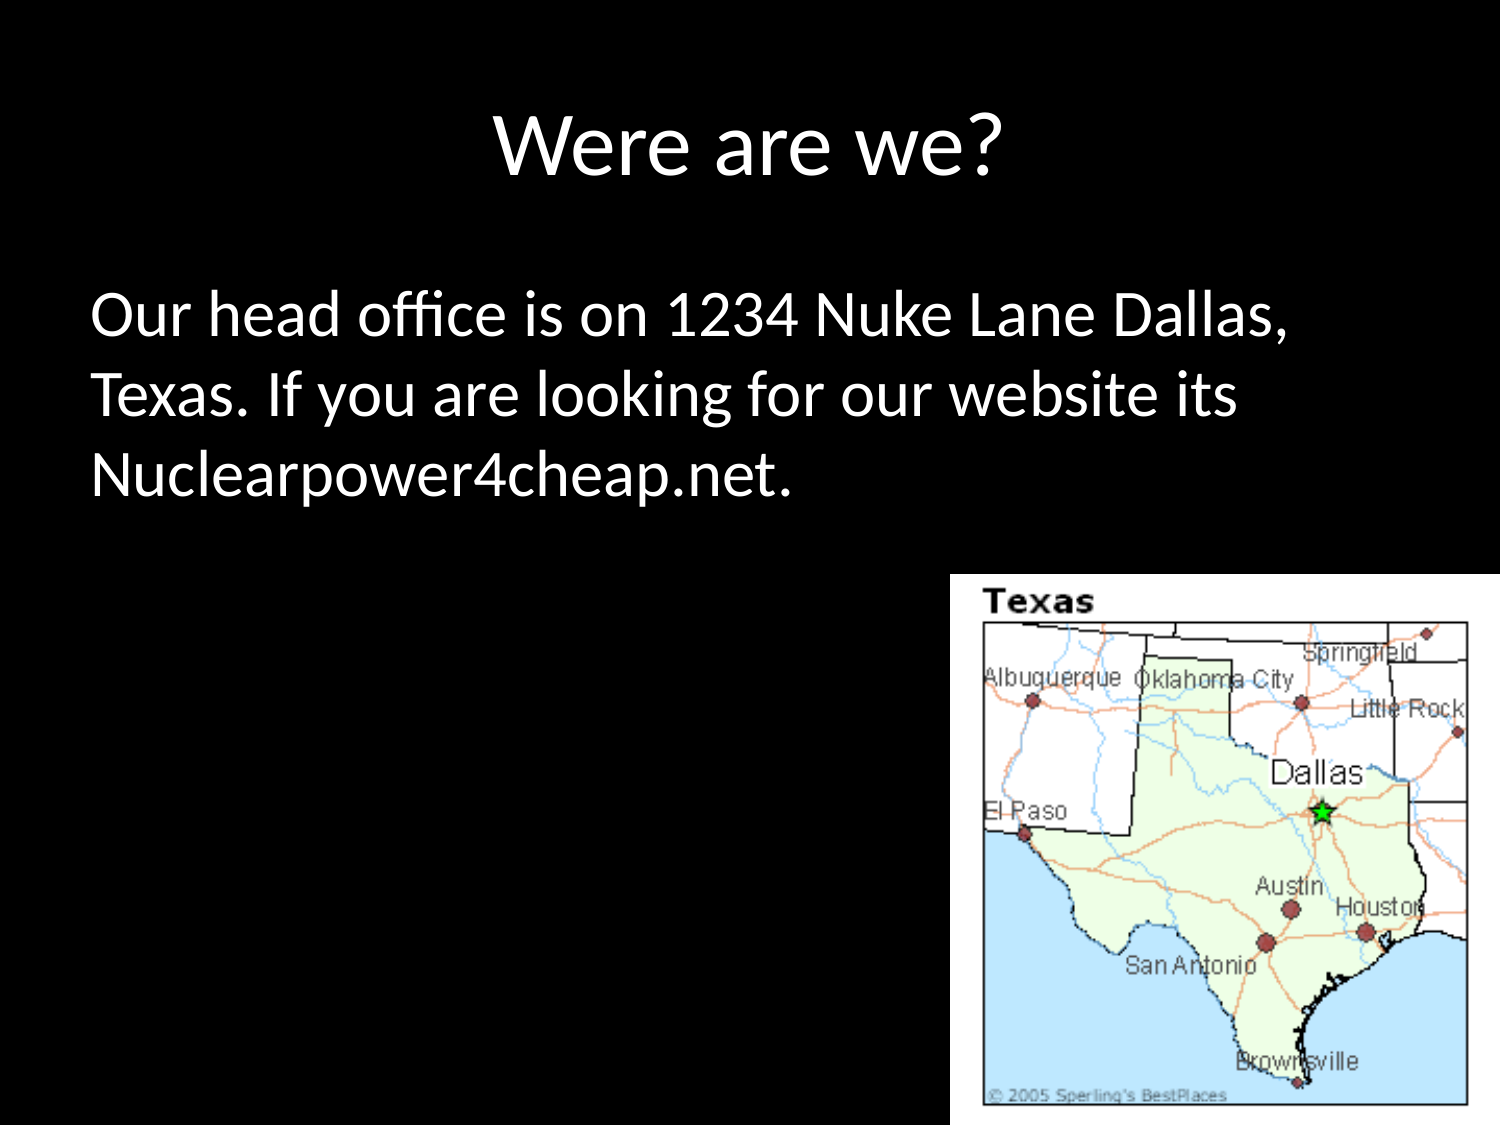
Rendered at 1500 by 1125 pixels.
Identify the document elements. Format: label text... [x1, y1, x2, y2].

picture [949, 574, 1500, 1125]
title Were are we? [75, 45, 1425, 233]
list Our head office is on 1234 Nuke Lane Dallas, Texas. If you are looking for our website its Nuclearpower4cheap.net. [75, 262, 1425, 1005]
